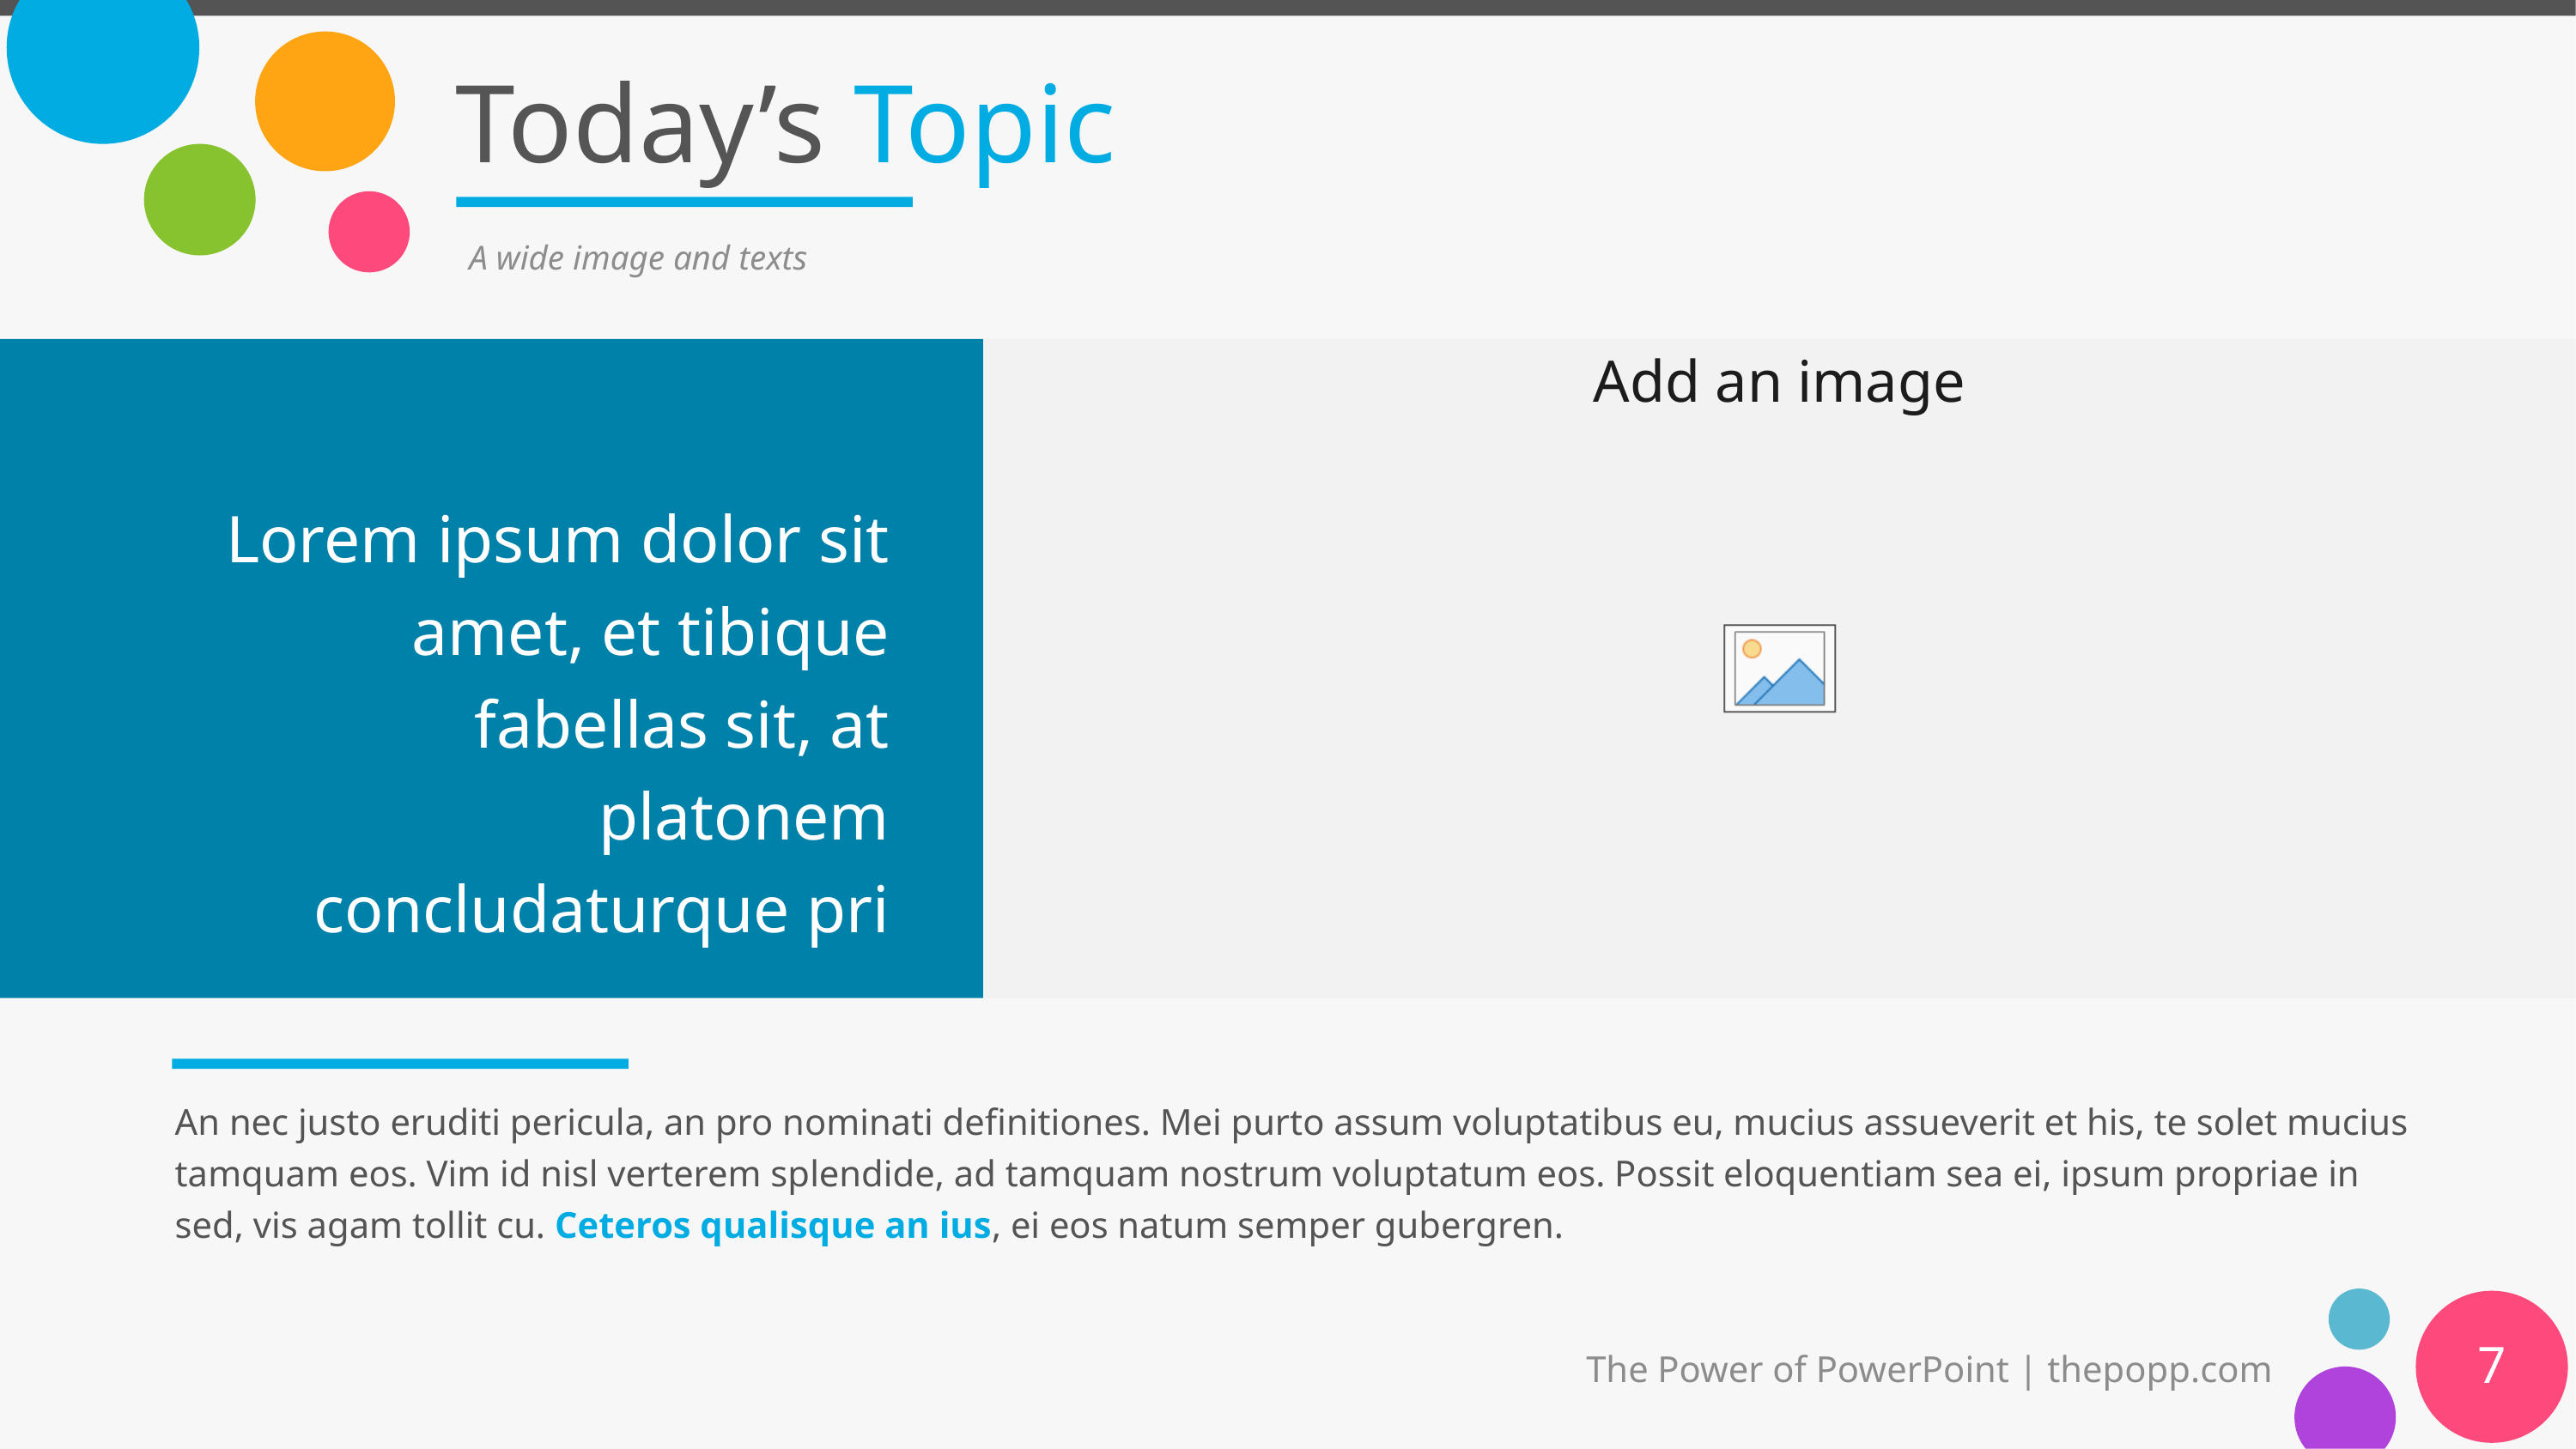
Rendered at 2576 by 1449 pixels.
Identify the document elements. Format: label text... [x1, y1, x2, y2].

slide_number 7 [2415, 1328, 2568, 1406]
list Lorem ipsum dolor sit amet, et tibique fabellas sit, at platonem concludaturque pri [151, 389, 913, 958]
picture [984, 338, 2576, 998]
footer The Power of PowerPoint | thepopp.com [1479, 1332, 2296, 1410]
list A wide image and texts [446, 217, 2465, 288]
title Today’s Topic [433, 34, 2454, 204]
list An nec justo eruditi pericula, an pro nominati definitiones. Mei purto assum voluptatibus eu, mucius assueverit et his, te solet mucius tamquam eos. Vim id nisl verterem splendide, ad tamquam nostrum voluptatum eos. Possit eloquentiam sea ei, ipsum propriae in sed, vis agam tollit cu. Ceteros qualisque an ius, ei eos natum semper gubergren. [151, 1079, 2434, 1295]
